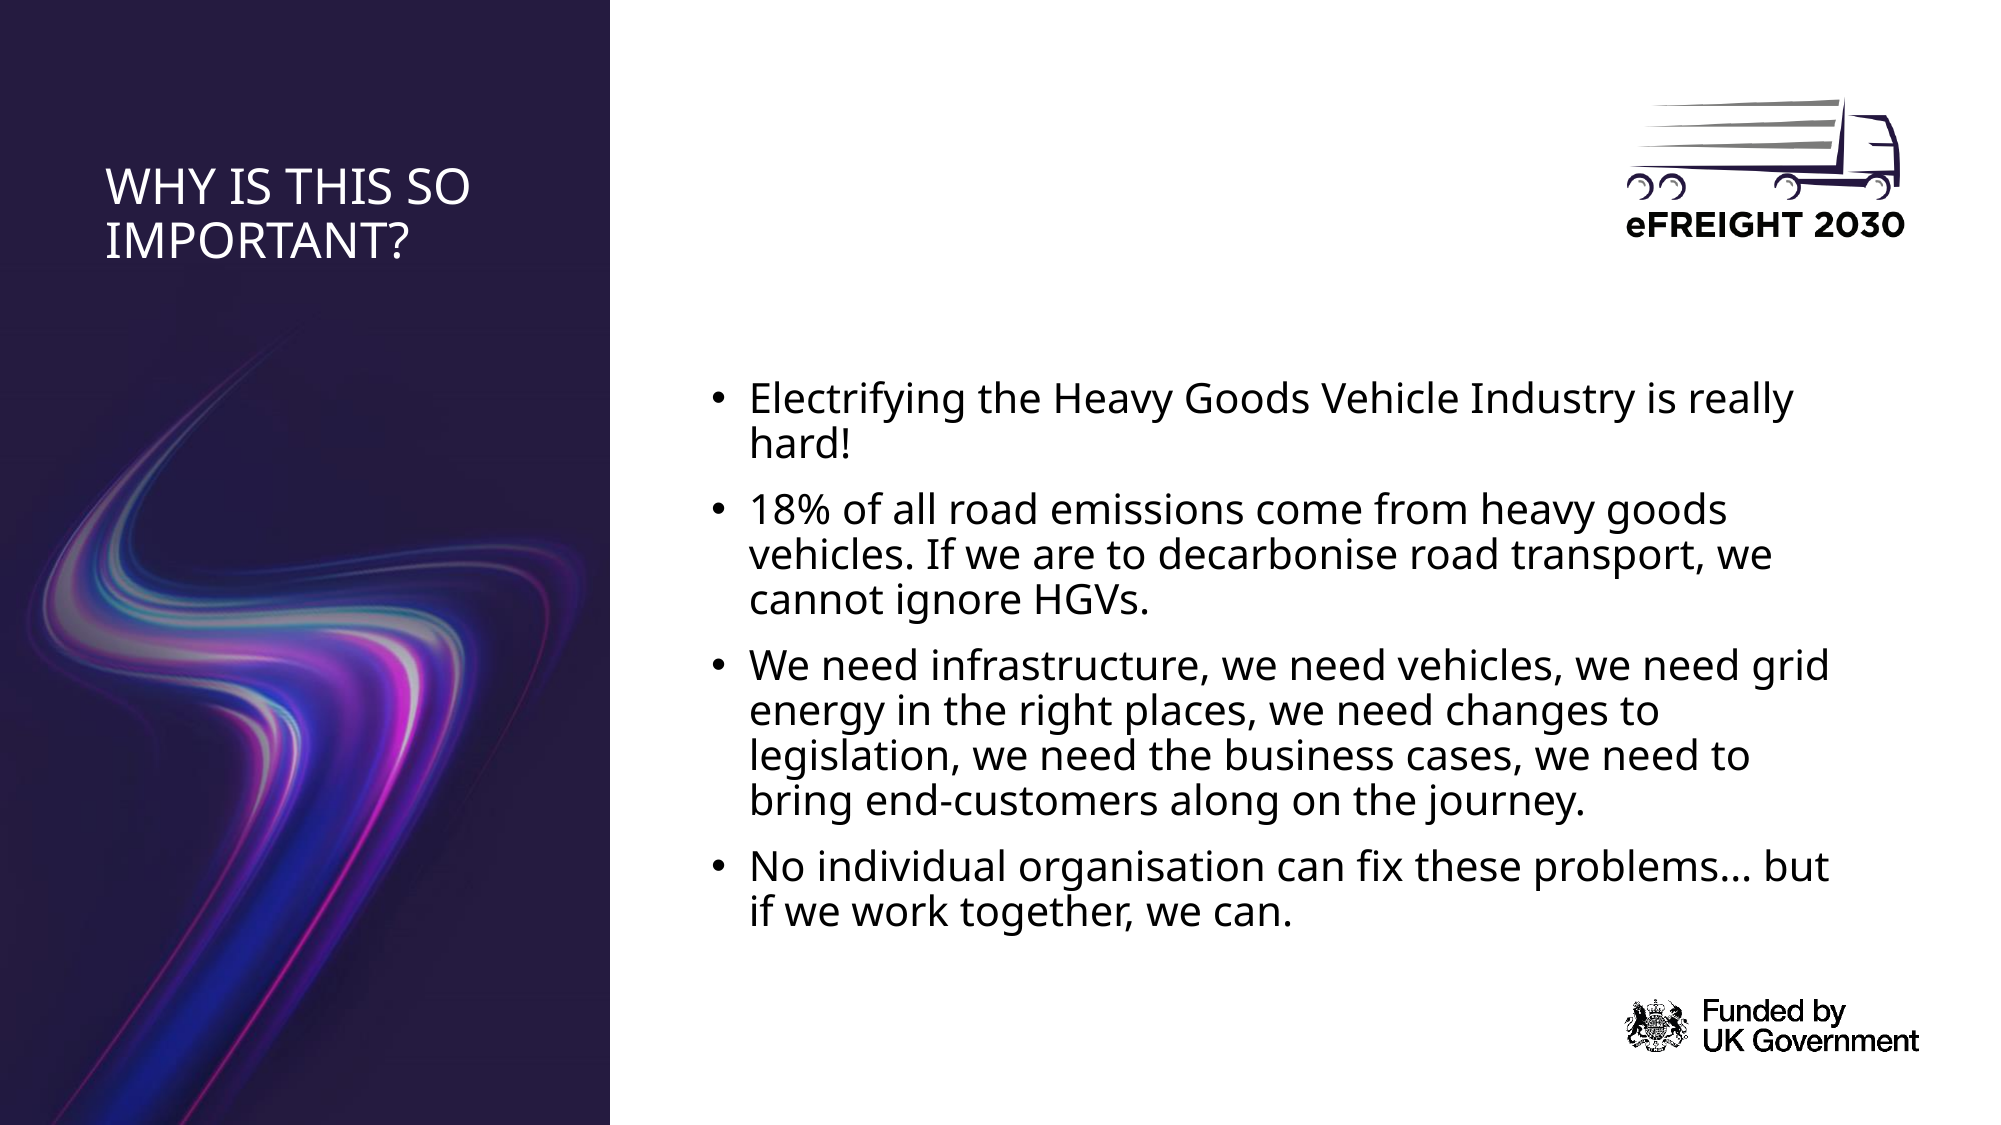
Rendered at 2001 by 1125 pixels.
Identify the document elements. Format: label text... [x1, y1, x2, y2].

title Why is this so important? [90, 154, 597, 277]
picture [0, 0, 610, 1125]
list Electrifying the Heavy Goods Vehicle Industry is really hard! 18% of all road emissions come from heavy goods vehicles. If we are to decarbonise road transport, we cannot ignore HGVs. We need infrastructure, we need vehicles, we need grid energy in the right places, we need changes to legislation, we need the business cases, we need to bring end-customers along on the journey. No individual organisation can fix these problems… but if we work together, we can. [696, 299, 1863, 1014]
picture [1617, 991, 1926, 1059]
